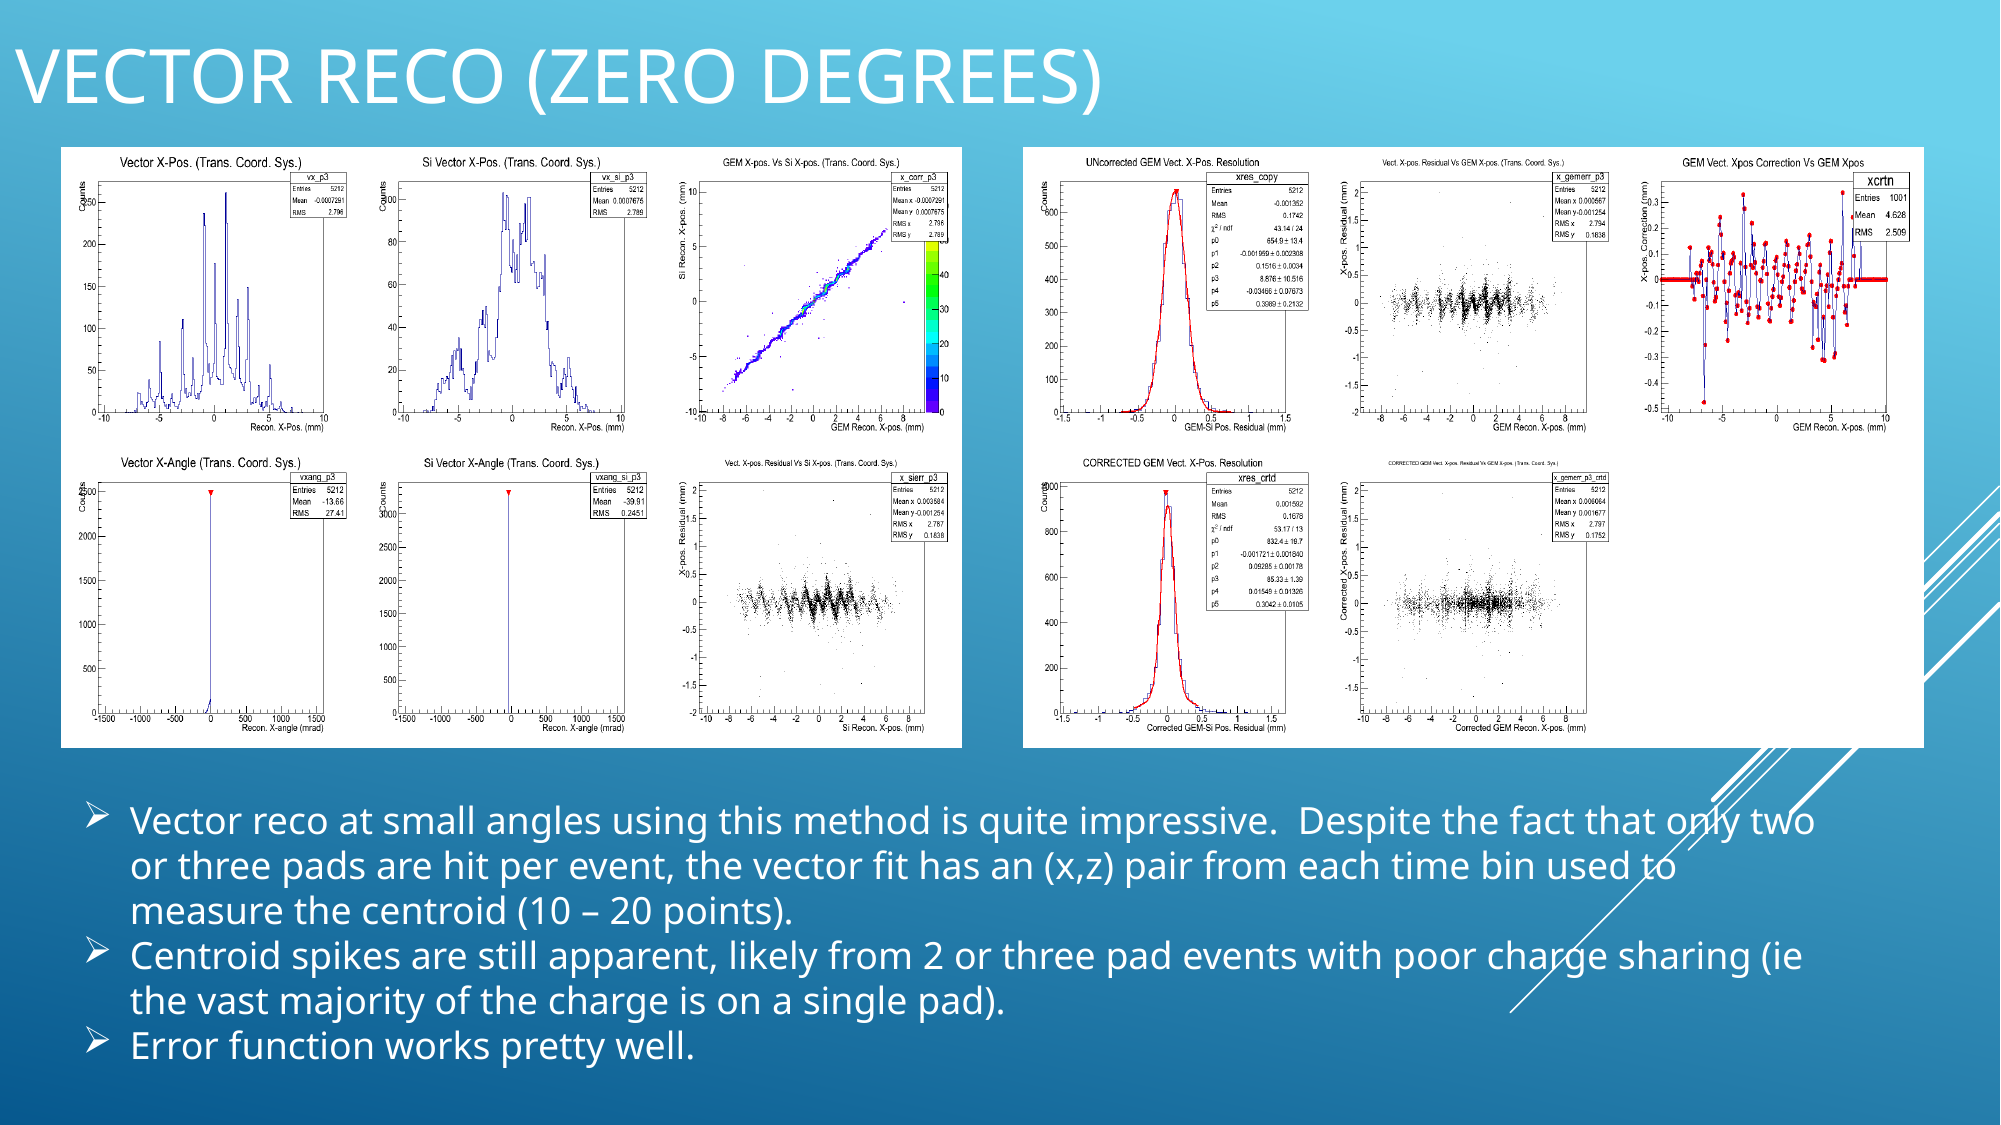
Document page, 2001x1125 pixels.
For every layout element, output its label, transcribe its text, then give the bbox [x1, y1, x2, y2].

text_box Vector reco at small angles using this method is quite impressive. Despite the fact that only two or three pads are hit per event, the vector fit has an (x,z) pair from each time bin used to measure the centroid (10 – 20 points). Centroid spikes are still apparent, likely from 2 or three pad events with poor charge sharing (ie the vast majority of the charge is on a single pad). Error function works pretty well. [68, 789, 1856, 1075]
picture [61, 146, 963, 748]
title Vector Reco (zero degrees) [0, 0, 1400, 148]
picture [1023, 146, 1924, 748]
